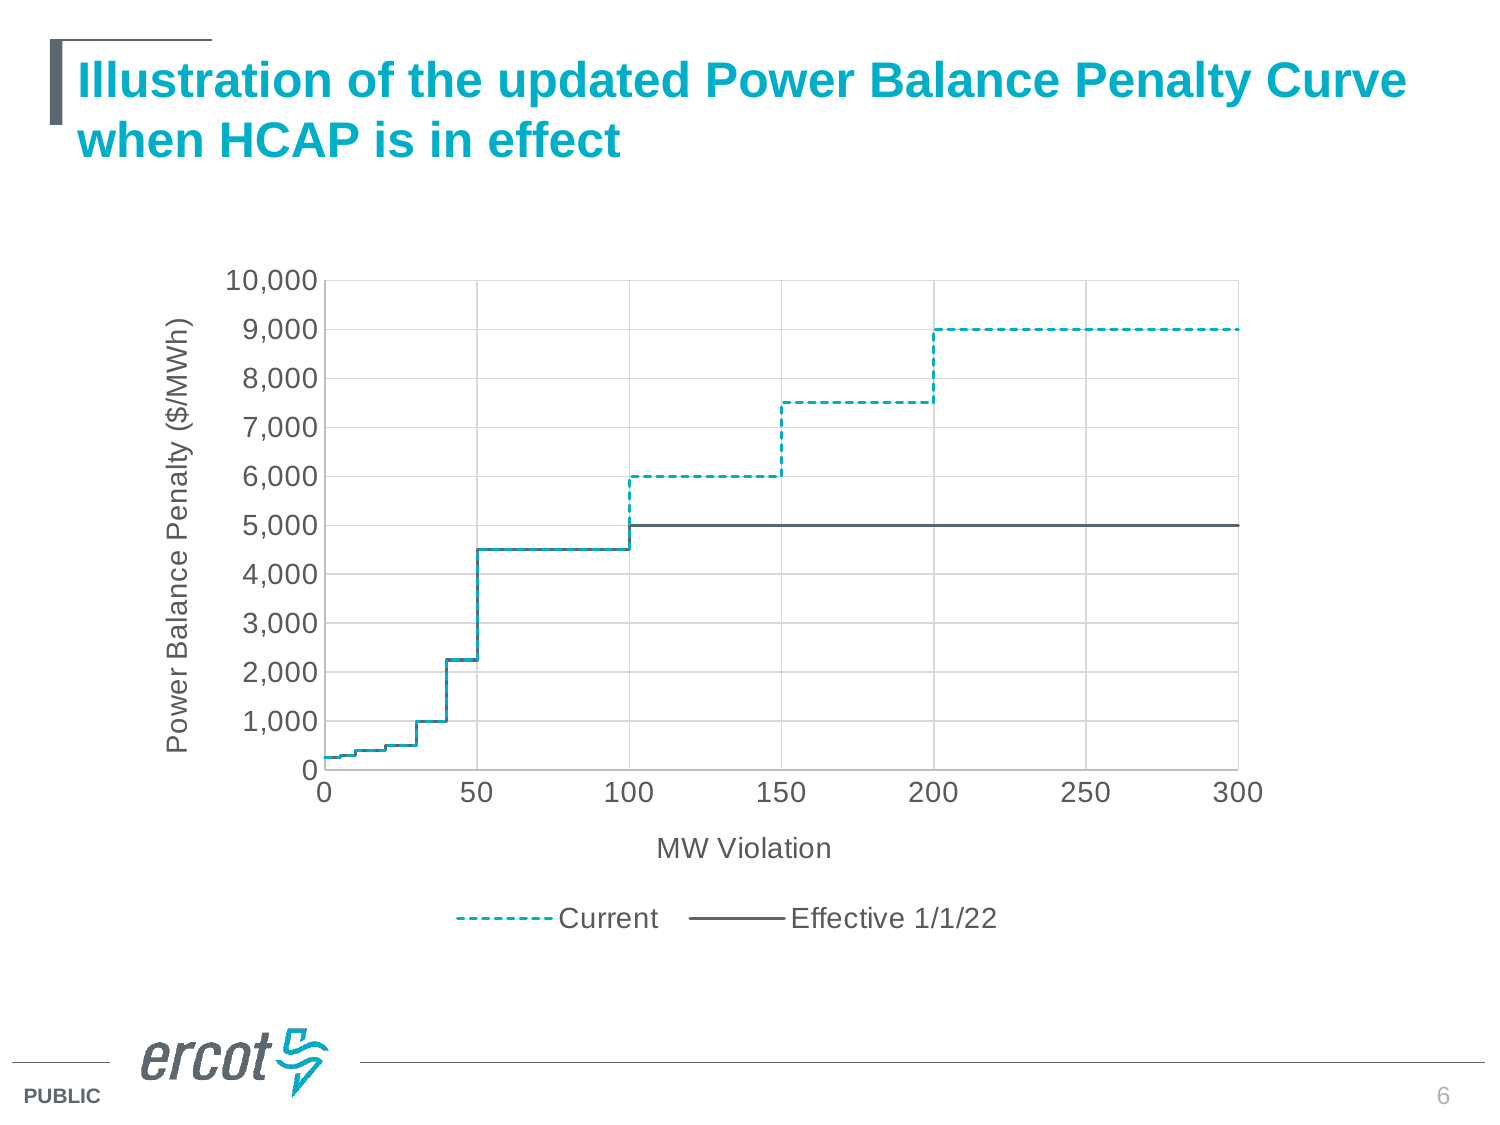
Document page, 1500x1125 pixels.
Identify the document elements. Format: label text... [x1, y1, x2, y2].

picture [137, 1024, 332, 1100]
slide_number 6 [1400, 1076, 1488, 1113]
title Illustration of the updated Power Balance Penalty Curve when HCAP is in effect [62, 39, 1450, 125]
chart [124, 249, 1288, 955]
